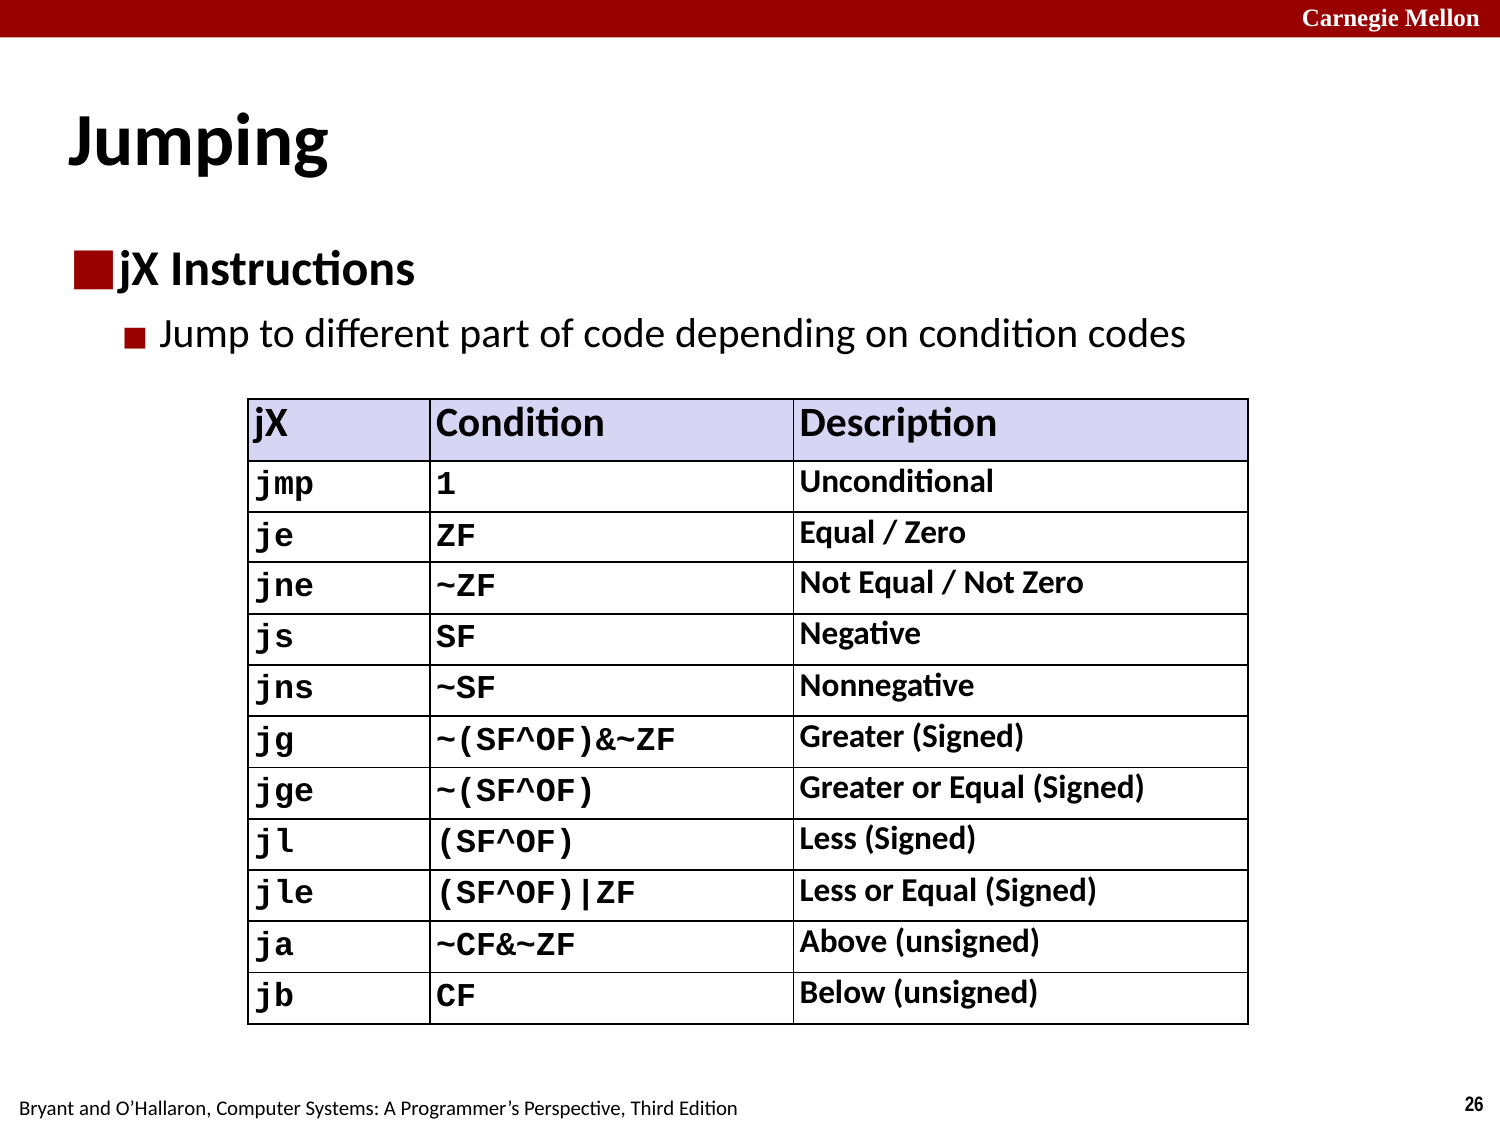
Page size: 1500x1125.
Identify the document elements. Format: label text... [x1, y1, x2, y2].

table_cell Equal / Zero [794, 513, 1247, 561]
table_cell (SF^OF)|ZF [431, 871, 793, 920]
table_cell Negative [794, 615, 1247, 664]
table_cell SF [431, 615, 793, 664]
table_cell Greater (Signed) [794, 717, 1247, 767]
table_cell jl [249, 820, 429, 869]
table_cell CF [431, 973, 793, 1023]
table_cell ~(SF^OF)&~ZF [431, 717, 793, 767]
table_header jX [249, 400, 429, 460]
table_cell ~SF [431, 666, 793, 715]
table_cell Above (unsigned) [794, 922, 1247, 972]
table_cell ZF [431, 513, 793, 561]
table_cell 1 [431, 462, 793, 511]
title Jumping [62, 41, 1438, 229]
table_cell jns [249, 666, 429, 715]
table_cell Less (Signed) [794, 820, 1247, 869]
table_cell ~CF&~ZF [431, 922, 793, 972]
table_cell jge [249, 768, 429, 818]
table_cell ~(SF^OF) [431, 768, 793, 818]
table_cell Greater or Equal (Signed) [794, 768, 1247, 818]
table_cell (SF^OF) [431, 820, 793, 869]
table_cell jmp [249, 462, 429, 511]
table_cell Unconditional [794, 462, 1247, 511]
list jX Instructions Jump to different part of code depending on condition codes [62, 229, 1438, 371]
table_cell je [249, 513, 429, 561]
table_cell jne [249, 563, 429, 613]
table_cell ja [249, 922, 429, 972]
table_cell ~ZF [431, 563, 793, 613]
table_cell Not Equal / Not Zero [794, 563, 1247, 613]
table_cell jg [249, 717, 429, 767]
table_cell Less or Equal (Signed) [794, 871, 1247, 920]
table_header Description [794, 400, 1247, 460]
table_cell Below (unsigned) [794, 973, 1247, 1023]
table_cell js [249, 615, 429, 664]
table_header Condition [431, 400, 793, 460]
table_cell jle [249, 871, 429, 920]
table_cell jb [249, 973, 429, 1023]
table_cell Nonnegative [794, 666, 1247, 715]
